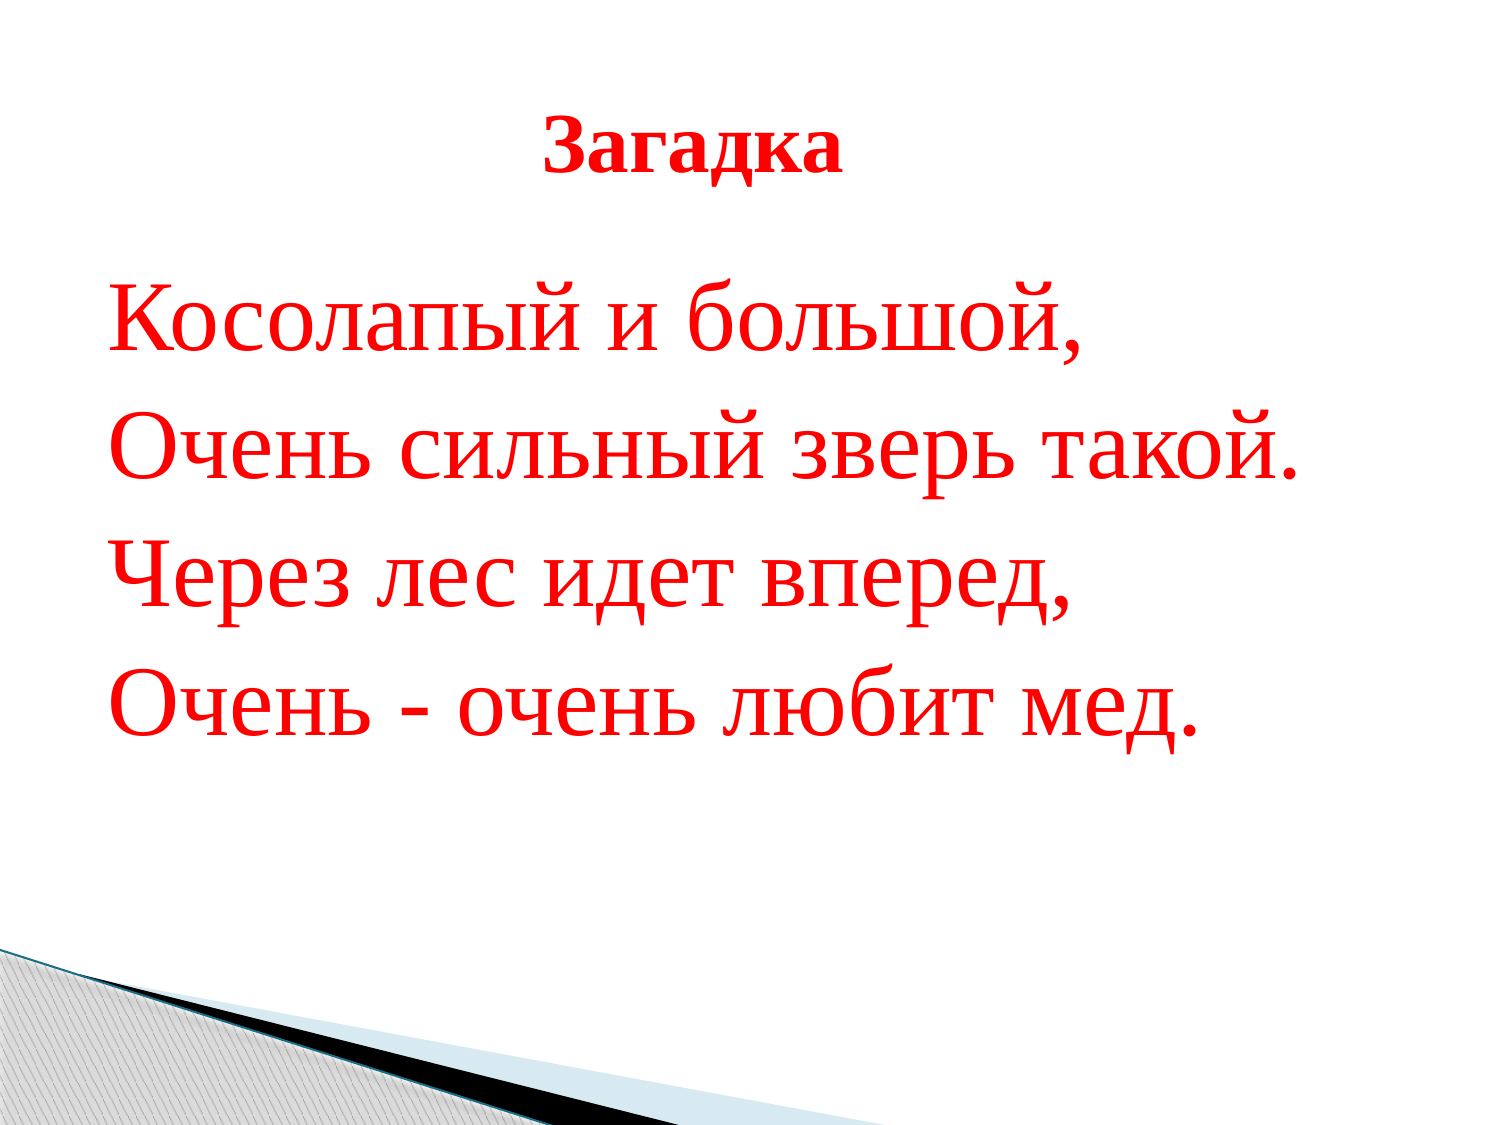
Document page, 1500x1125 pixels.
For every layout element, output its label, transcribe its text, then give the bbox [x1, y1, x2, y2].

title Загадка [75, 45, 1425, 233]
list Косолапый и большой, Очень сильный зверь такой. Через лес идет вперед, Очень - очень любит мед. [75, 243, 1425, 986]
